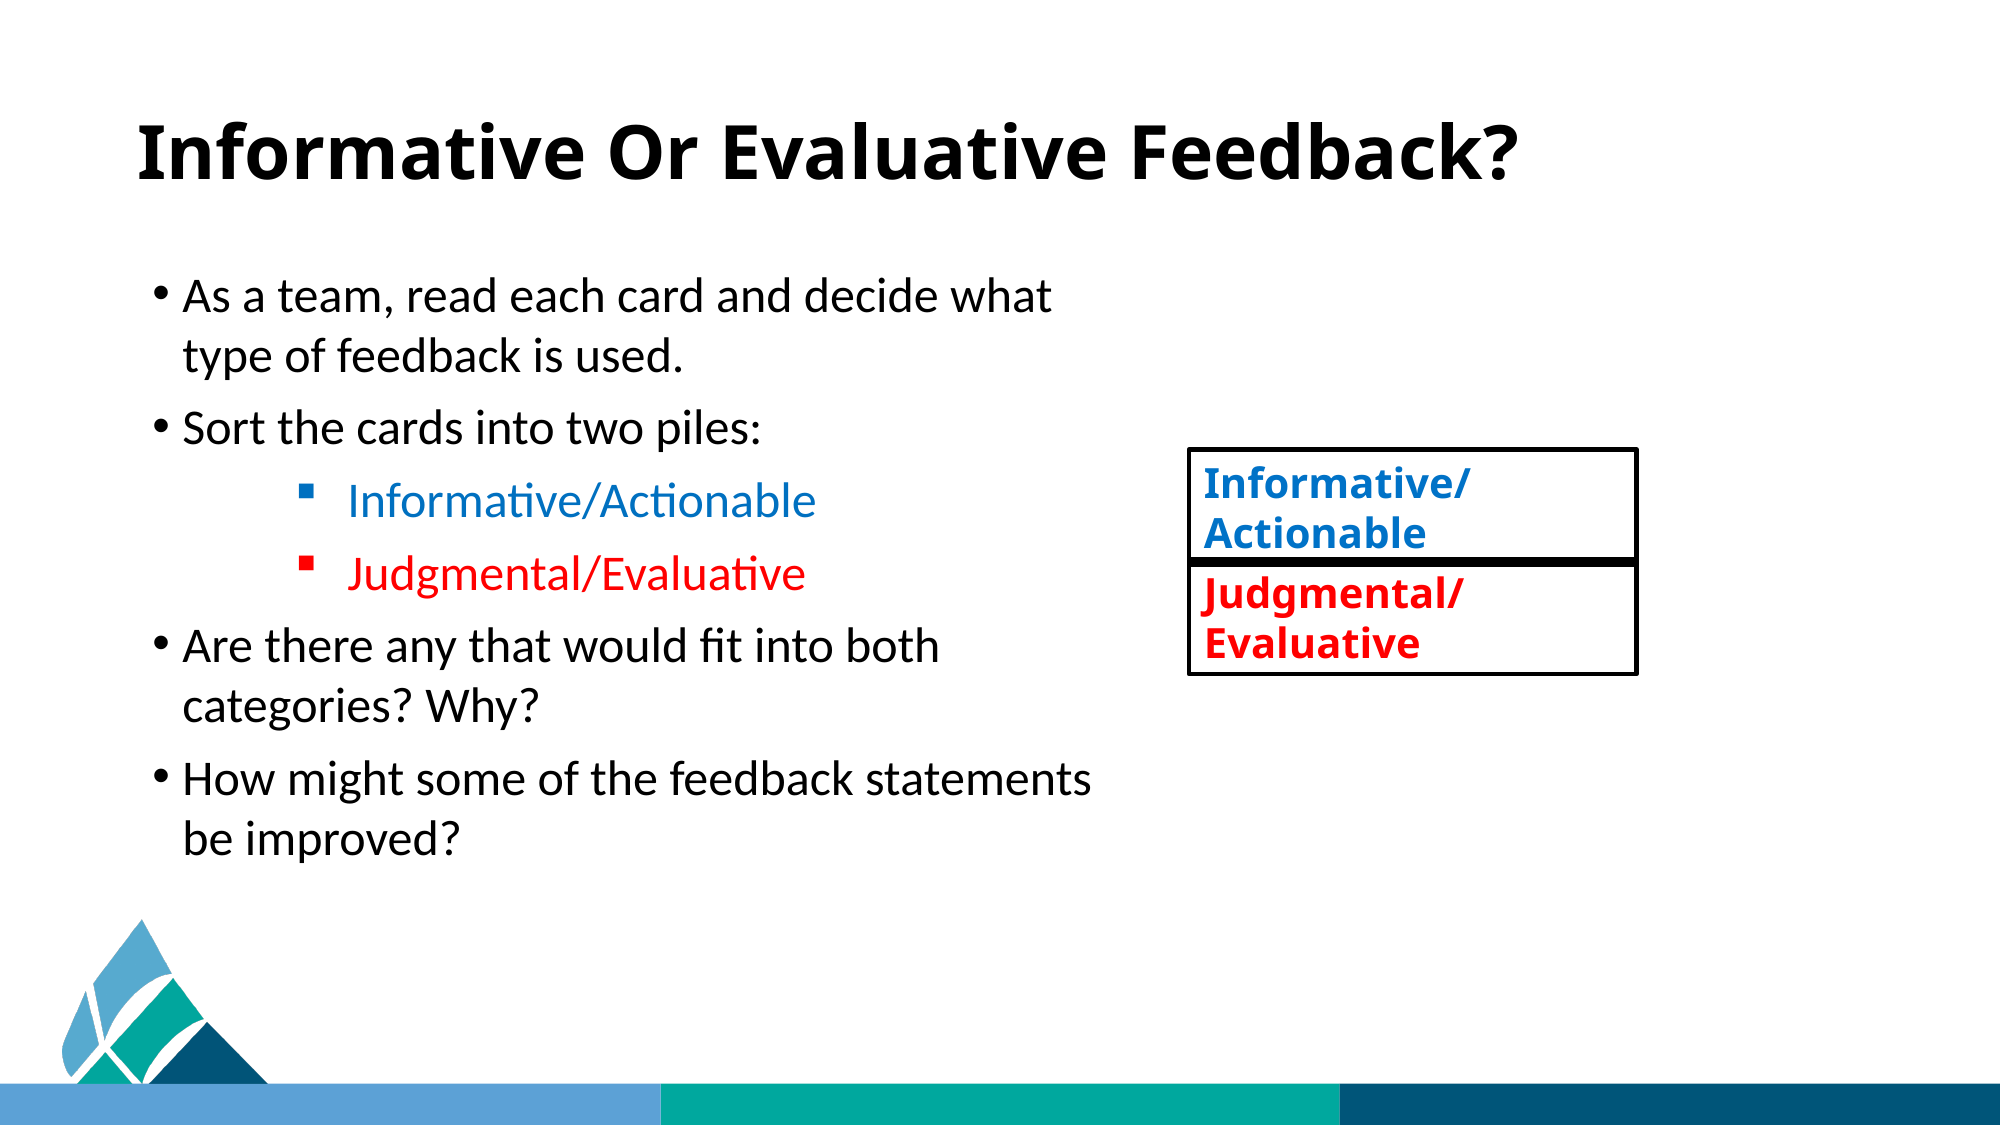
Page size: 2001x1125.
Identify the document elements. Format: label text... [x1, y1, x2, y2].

text_box Judgmental/Evaluative [1189, 559, 1637, 675]
list As a team, read each card and decide what type of feedback is used. Sort the cards into two piles: Informative/Actionable Judgmental/Evaluative Are there any that would fit into both categories? Why? How might some of the feedback statements be improved? [137, 262, 1100, 931]
text_box Informative/Actionable [1189, 449, 1637, 559]
picture [62, 919, 268, 1084]
title Informative Or Evaluative Feedback? [137, 59, 1863, 240]
